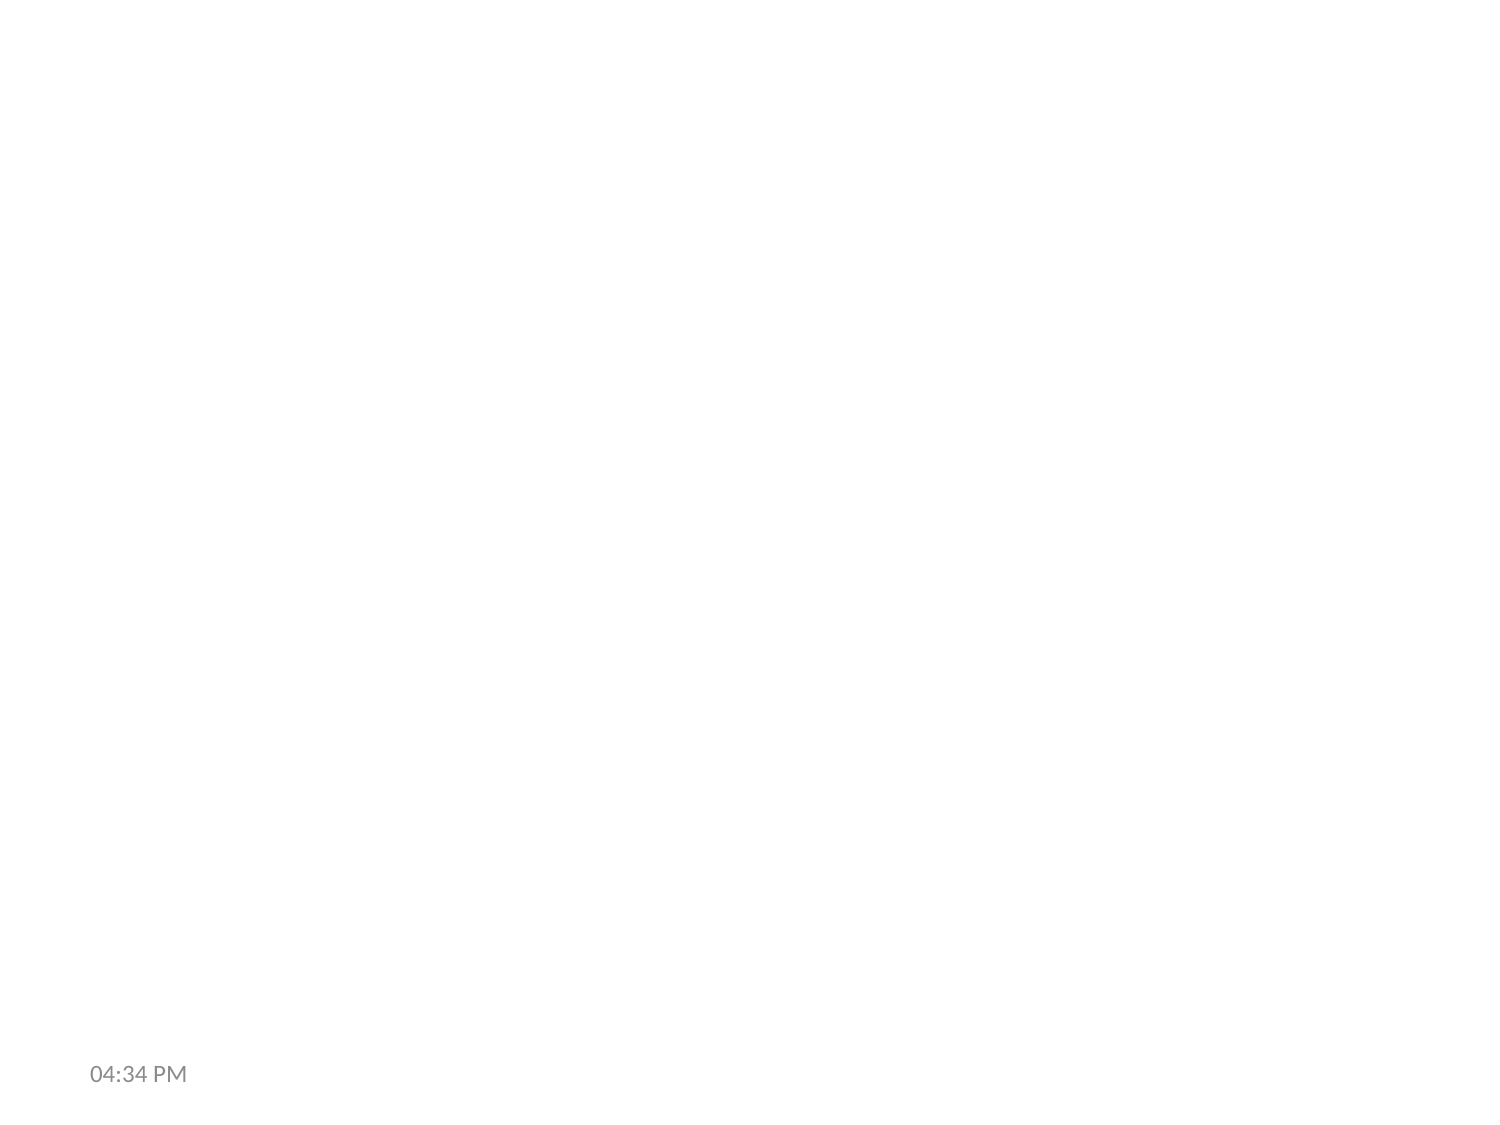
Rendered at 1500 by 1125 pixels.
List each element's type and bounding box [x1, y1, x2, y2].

slide_number [75, 1042, 425, 1103]
